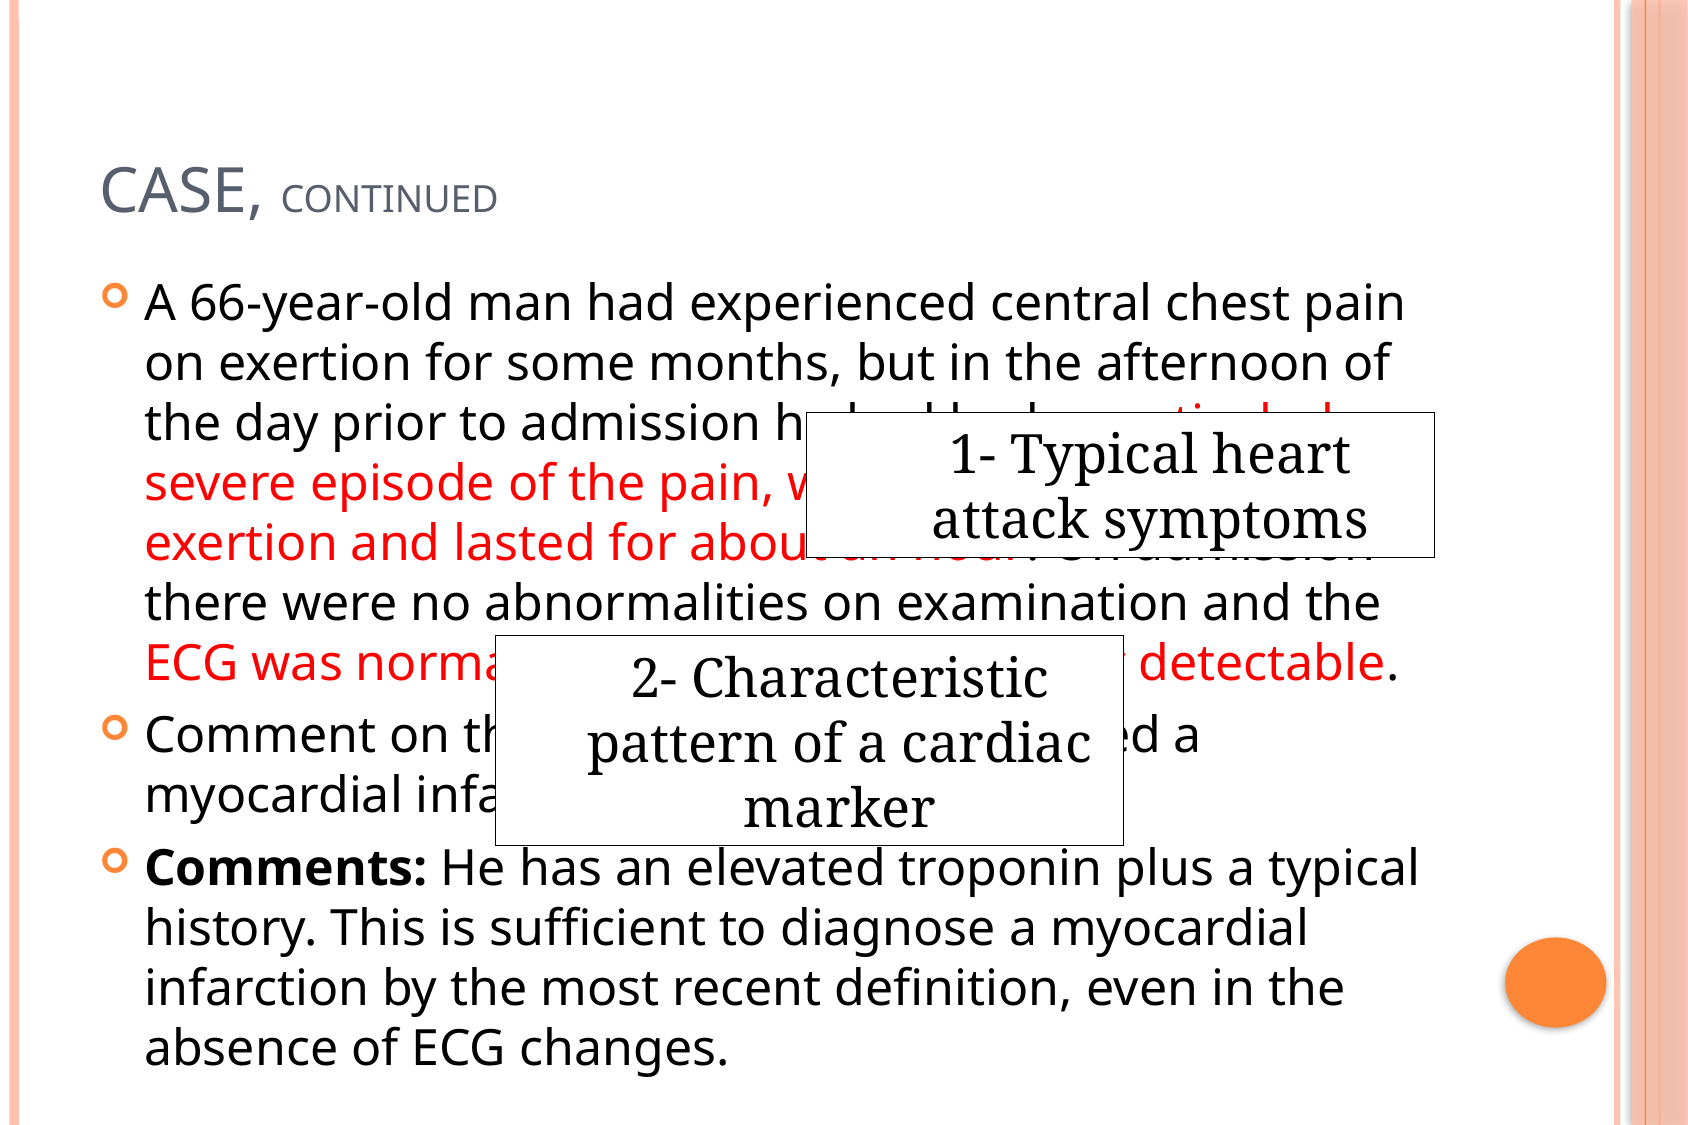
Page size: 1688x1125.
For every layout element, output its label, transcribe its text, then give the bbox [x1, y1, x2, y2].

title Case, continued [84, 45, 1463, 233]
text_box 1- Typical heart attack symptoms [806, 412, 1435, 558]
text_box 2- Characteristic pattern of a cardiac marker [495, 635, 1124, 846]
list A 66-year-old man had experienced central chest pain on exertion for some months, but in the afternoon of the day prior to admission he had had a particularly severe episode of the pain, which came on without any exertion and lasted for about an hour. On admission there were no abnormalities on examination and the ECG was normal. The troponin was clearly detectable. Comment on these results. Has he suffered a myocardial infarction? Comments: He has an elevated troponin plus a typical history. This is sufficient to diagnose a myocardial infarction by the most recent definition, even in the absence of ECG changes. [84, 262, 1463, 1062]
